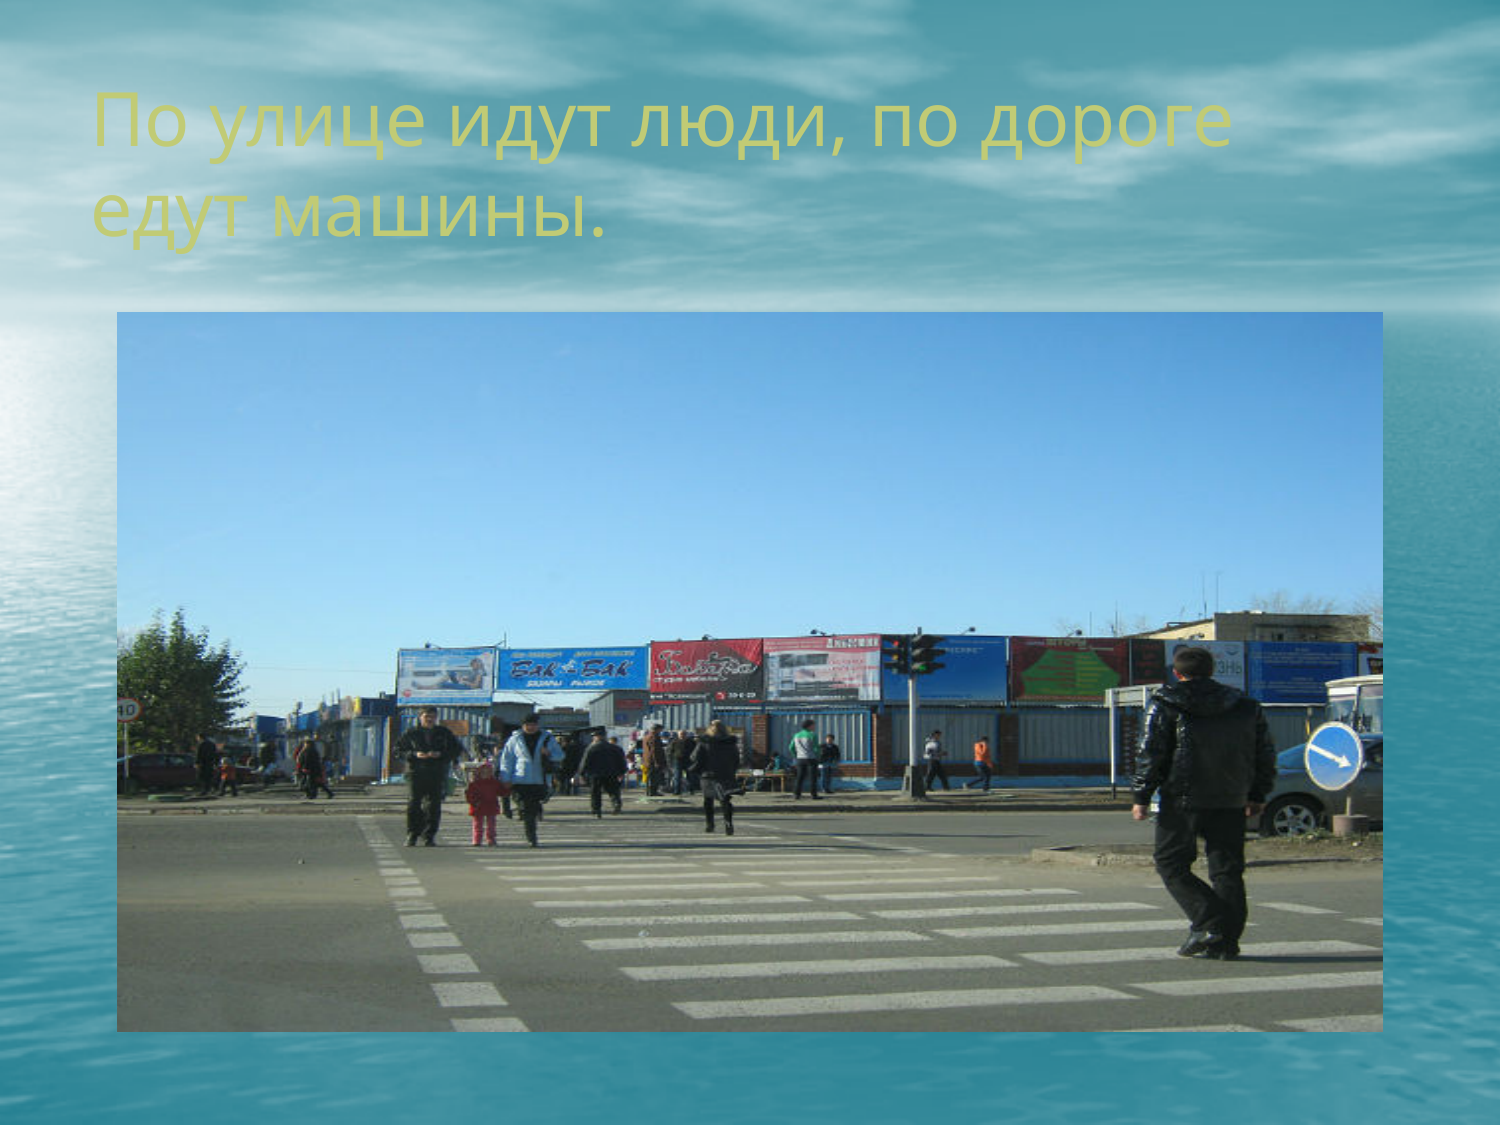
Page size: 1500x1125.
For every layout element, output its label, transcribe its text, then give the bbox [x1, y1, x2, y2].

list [116, 312, 1383, 1032]
title По улице идут люди, по дороге едут машины. [74, 47, 1426, 276]
